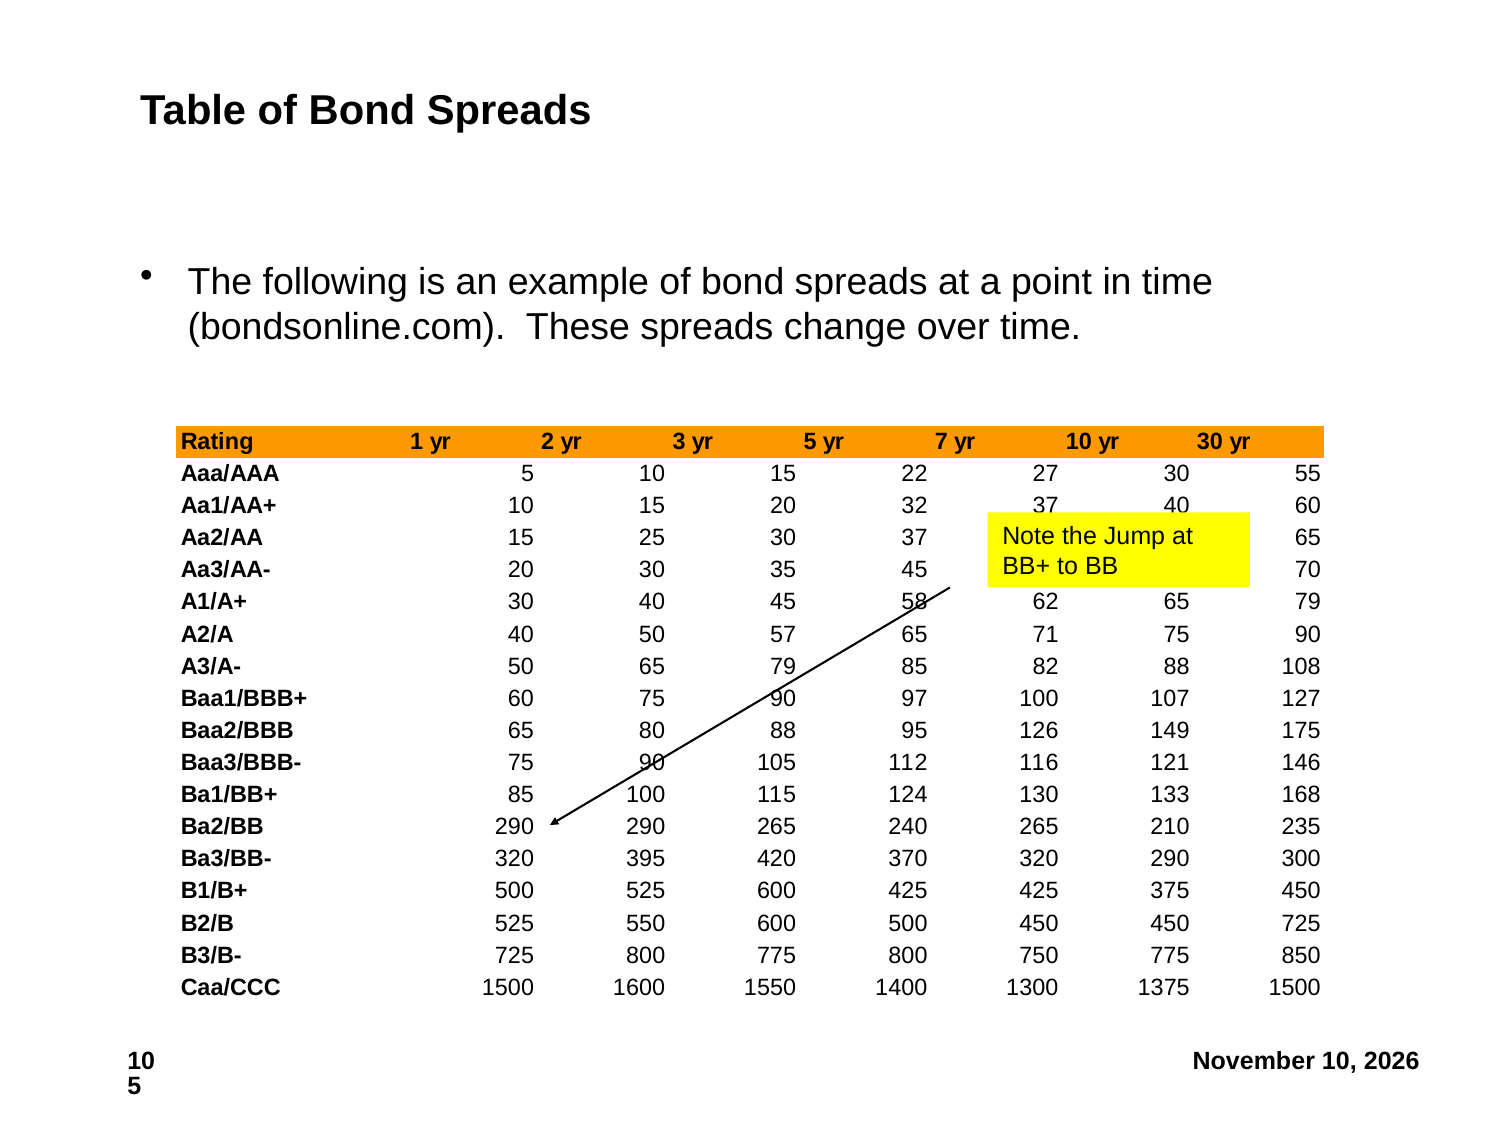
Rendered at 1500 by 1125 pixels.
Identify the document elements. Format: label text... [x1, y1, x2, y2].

title Table of Bond Spreads [124, 74, 1376, 226]
picture [174, 424, 1326, 1007]
list The following is an example of bond spreads at a point in time (bondsonline.com). These spreads change over time. [124, 249, 1413, 1001]
